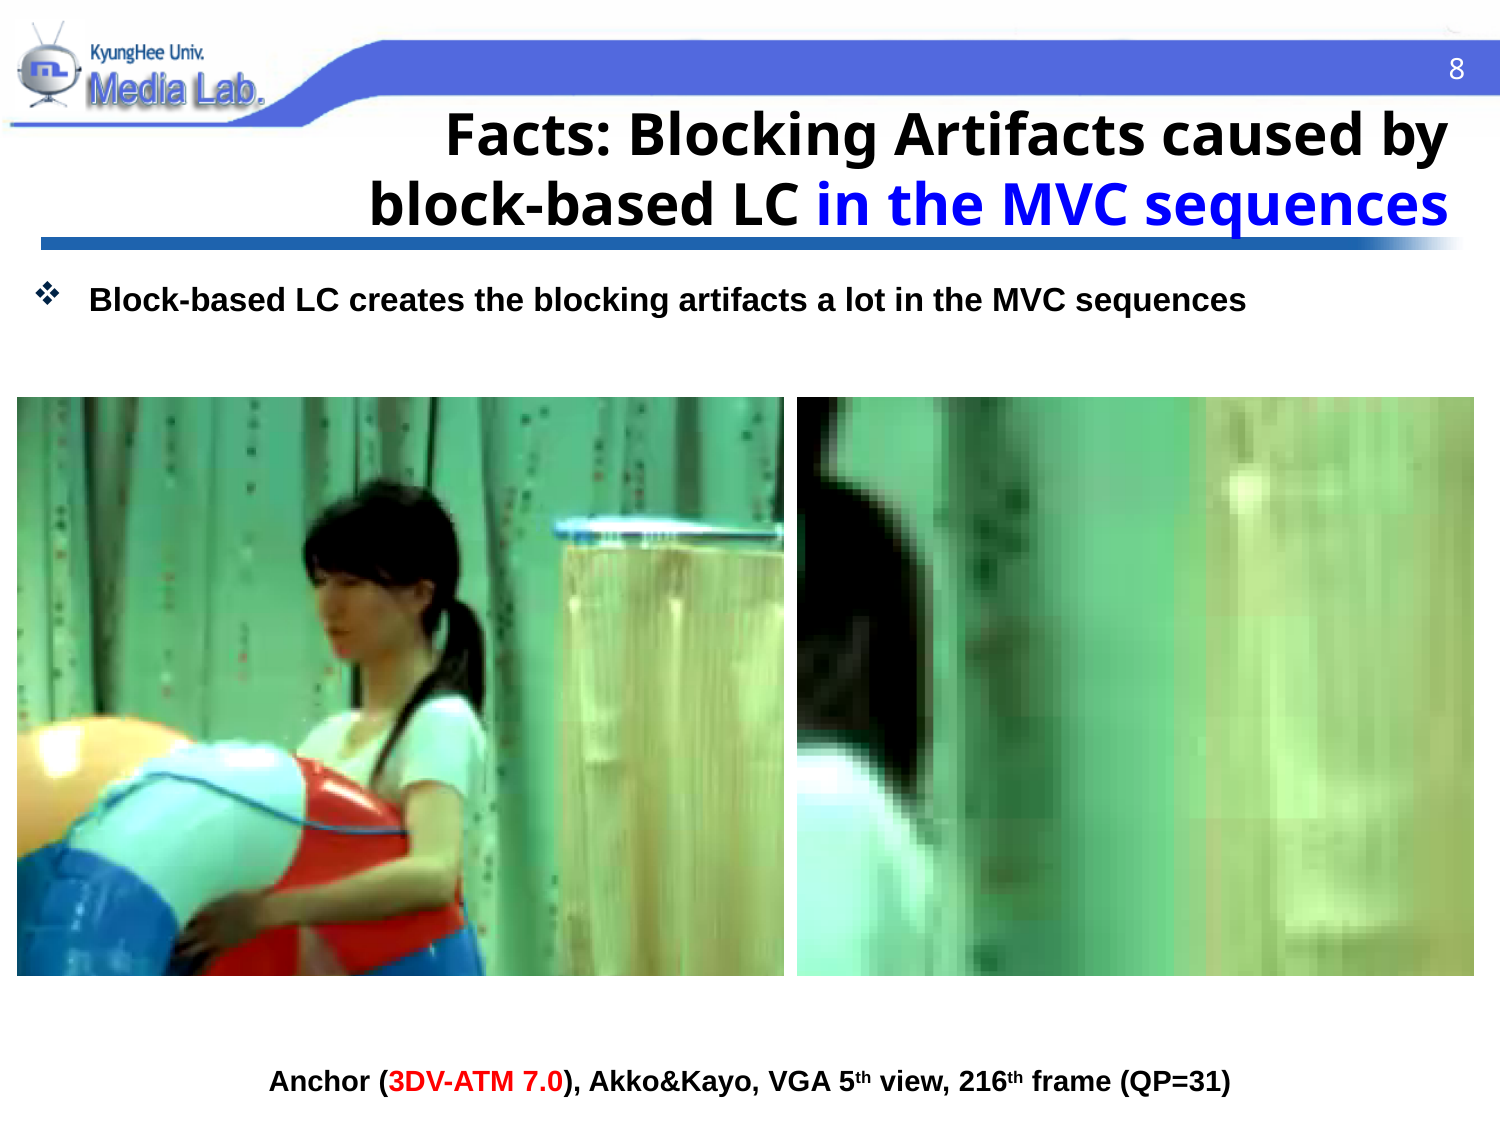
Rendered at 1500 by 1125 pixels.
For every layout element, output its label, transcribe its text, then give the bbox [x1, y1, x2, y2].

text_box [796, 396, 1475, 977]
slide_number 8 [1403, 42, 1481, 93]
text_box Anchor (3DV-ATM 7.0), Akko&Kayo, VGA 5th view, 216th frame (QP=31) [184, 1055, 1316, 1105]
picture [17, 396, 784, 977]
title Facts: Blocking Artifacts caused by block-based LC in the MVC sequences [312, 101, 1465, 233]
picture [41, 237, 1500, 250]
picture [0, 1, 1500, 138]
list Block-based LC creates the blocking artifacts a lot in the MVC sequences [17, 262, 1483, 1107]
